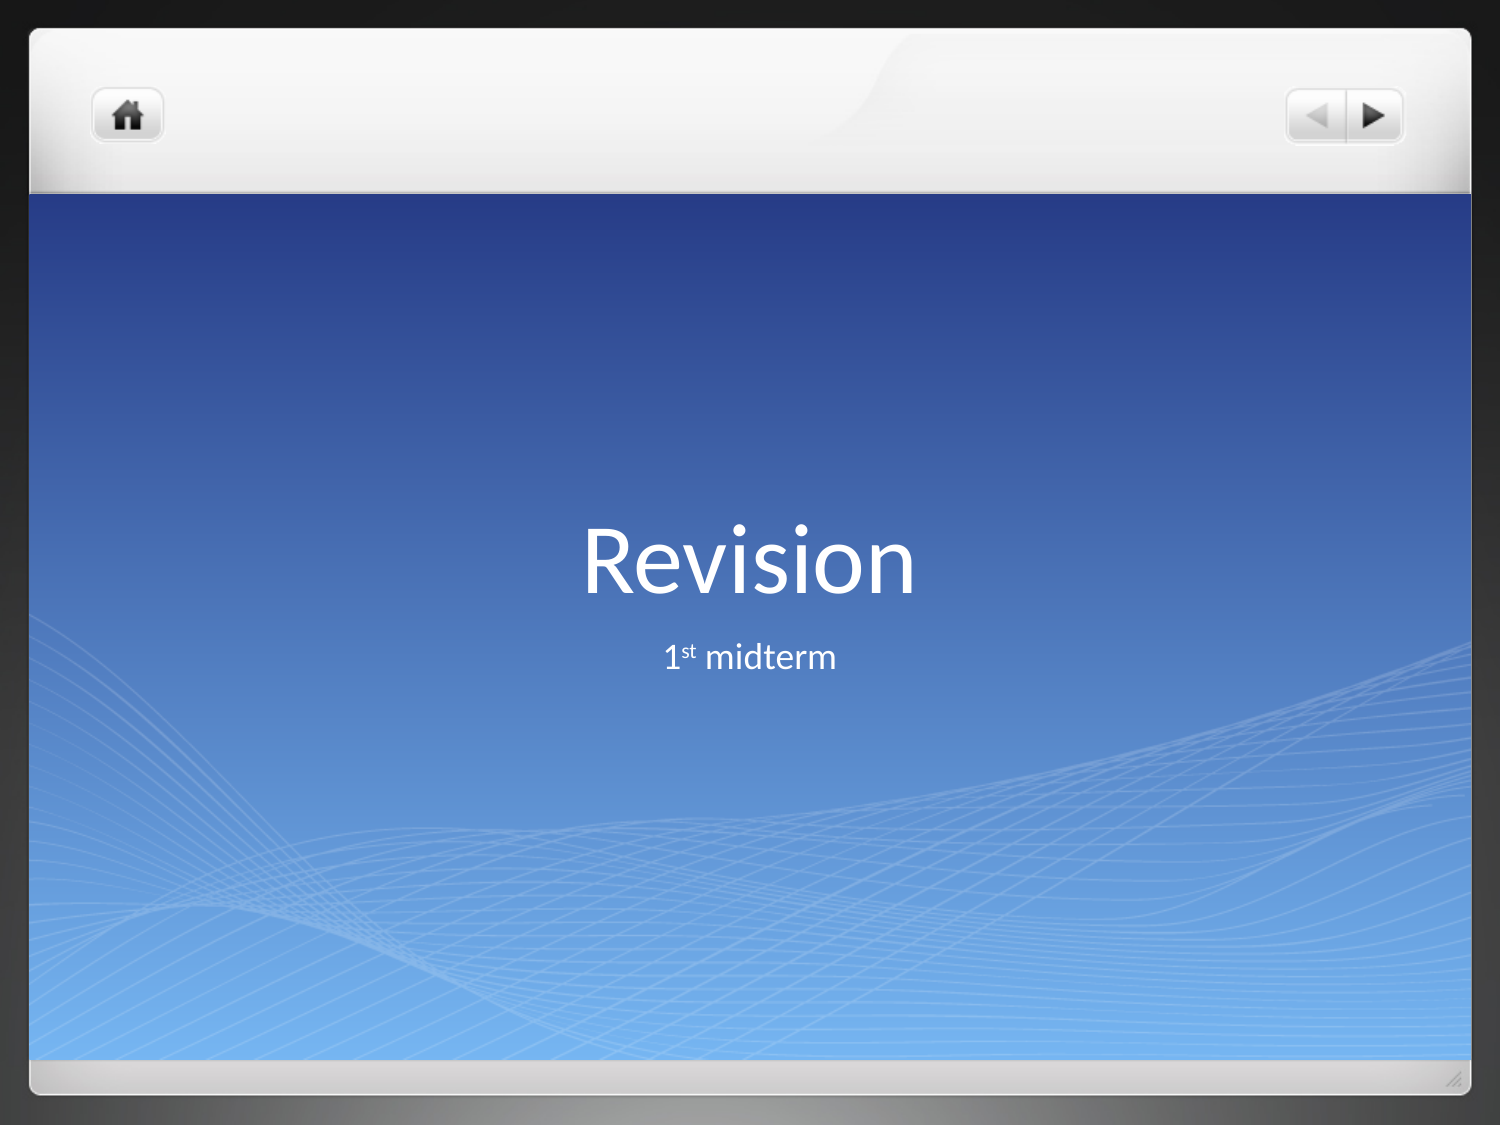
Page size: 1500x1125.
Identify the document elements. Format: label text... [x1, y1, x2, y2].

subtitle 1st midterm [68, 624, 1432, 749]
picture [0, 0, 1500, 1125]
title Revision [68, 355, 1432, 622]
